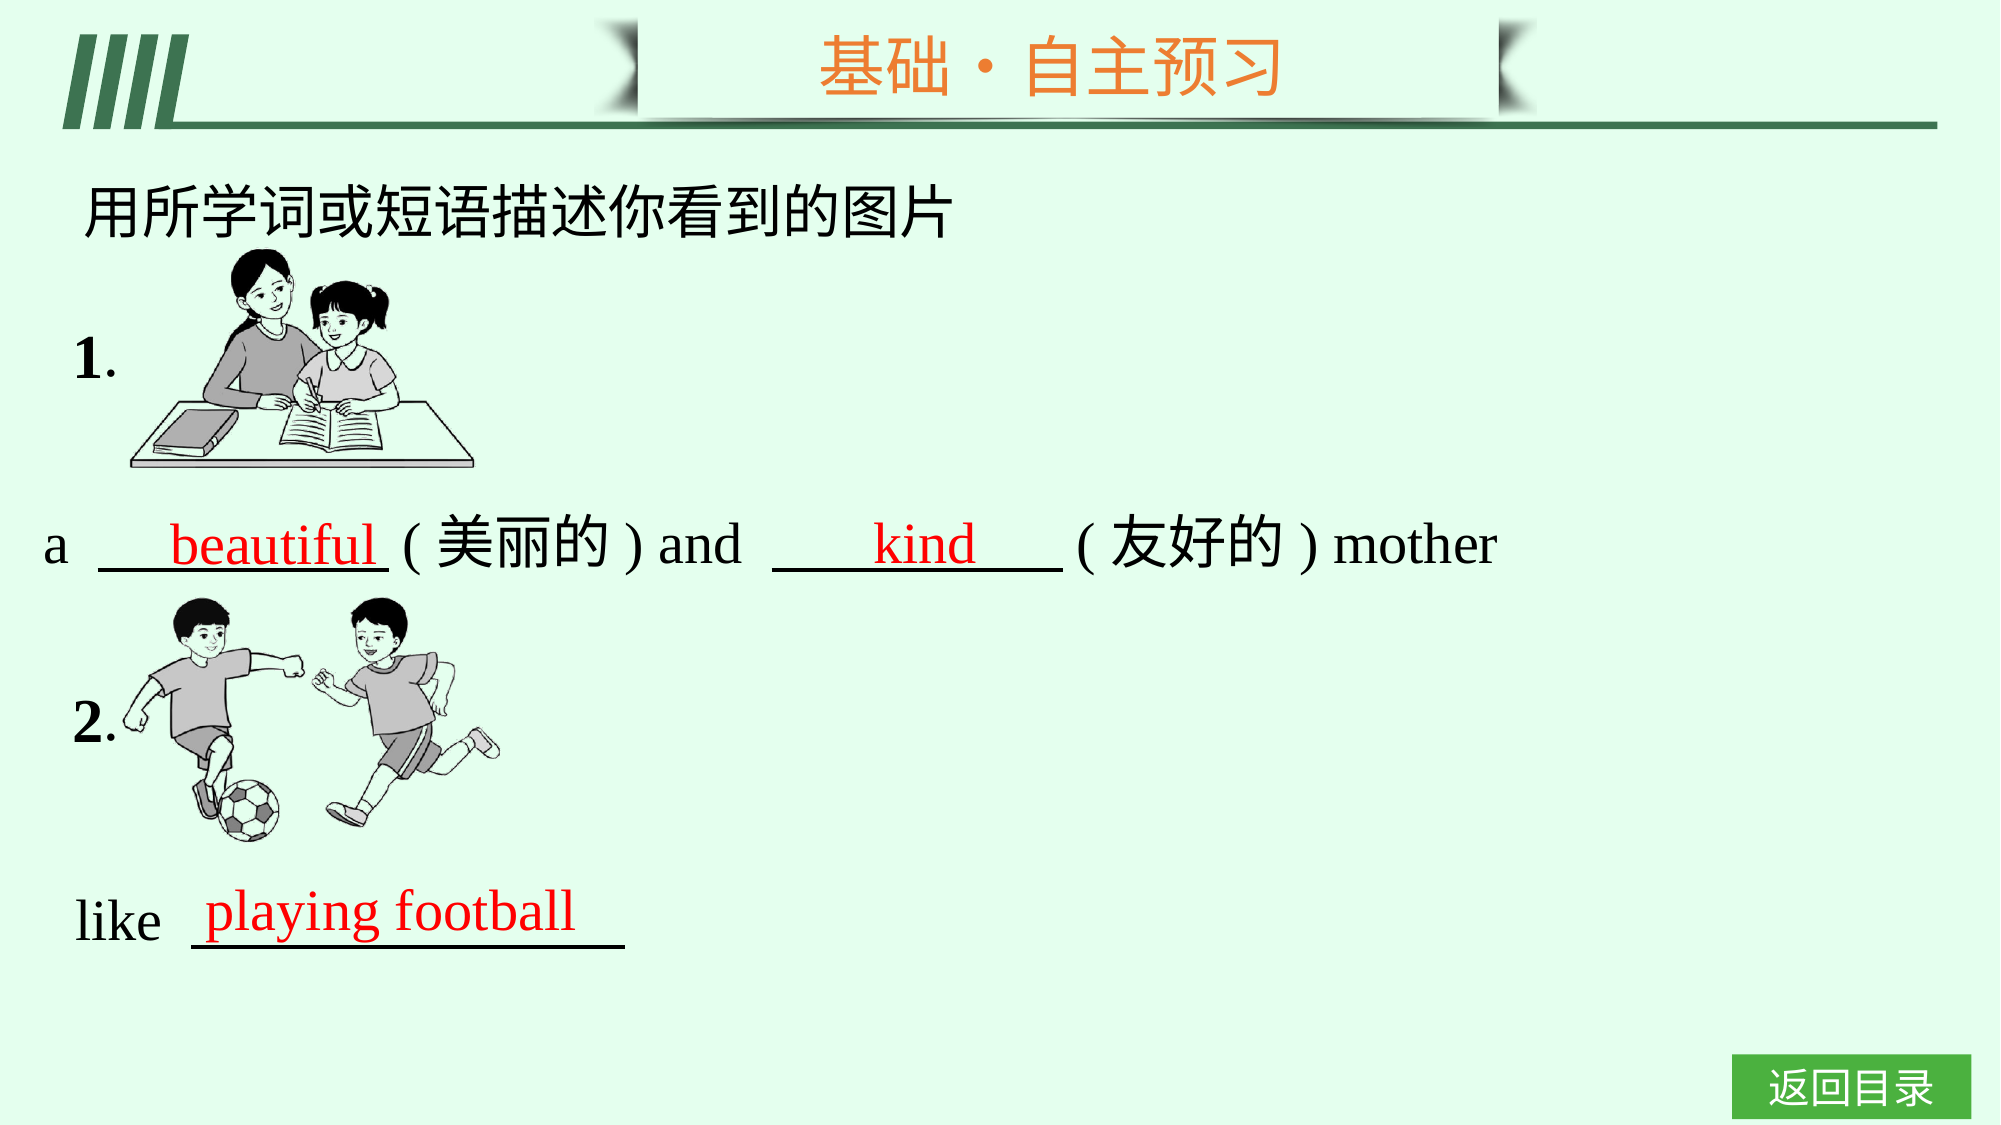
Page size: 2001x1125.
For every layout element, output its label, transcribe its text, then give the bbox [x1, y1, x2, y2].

text_box a (美丽的) and (友好的) mother [28, 477, 1544, 583]
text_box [62, 34, 1938, 130]
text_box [72, 558, 1928, 884]
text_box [72, 235, 1928, 479]
text_box 用所学词或短语描述你看到的图片 [69, 147, 986, 253]
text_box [594, 16, 1537, 127]
text_box like [60, 854, 640, 960]
